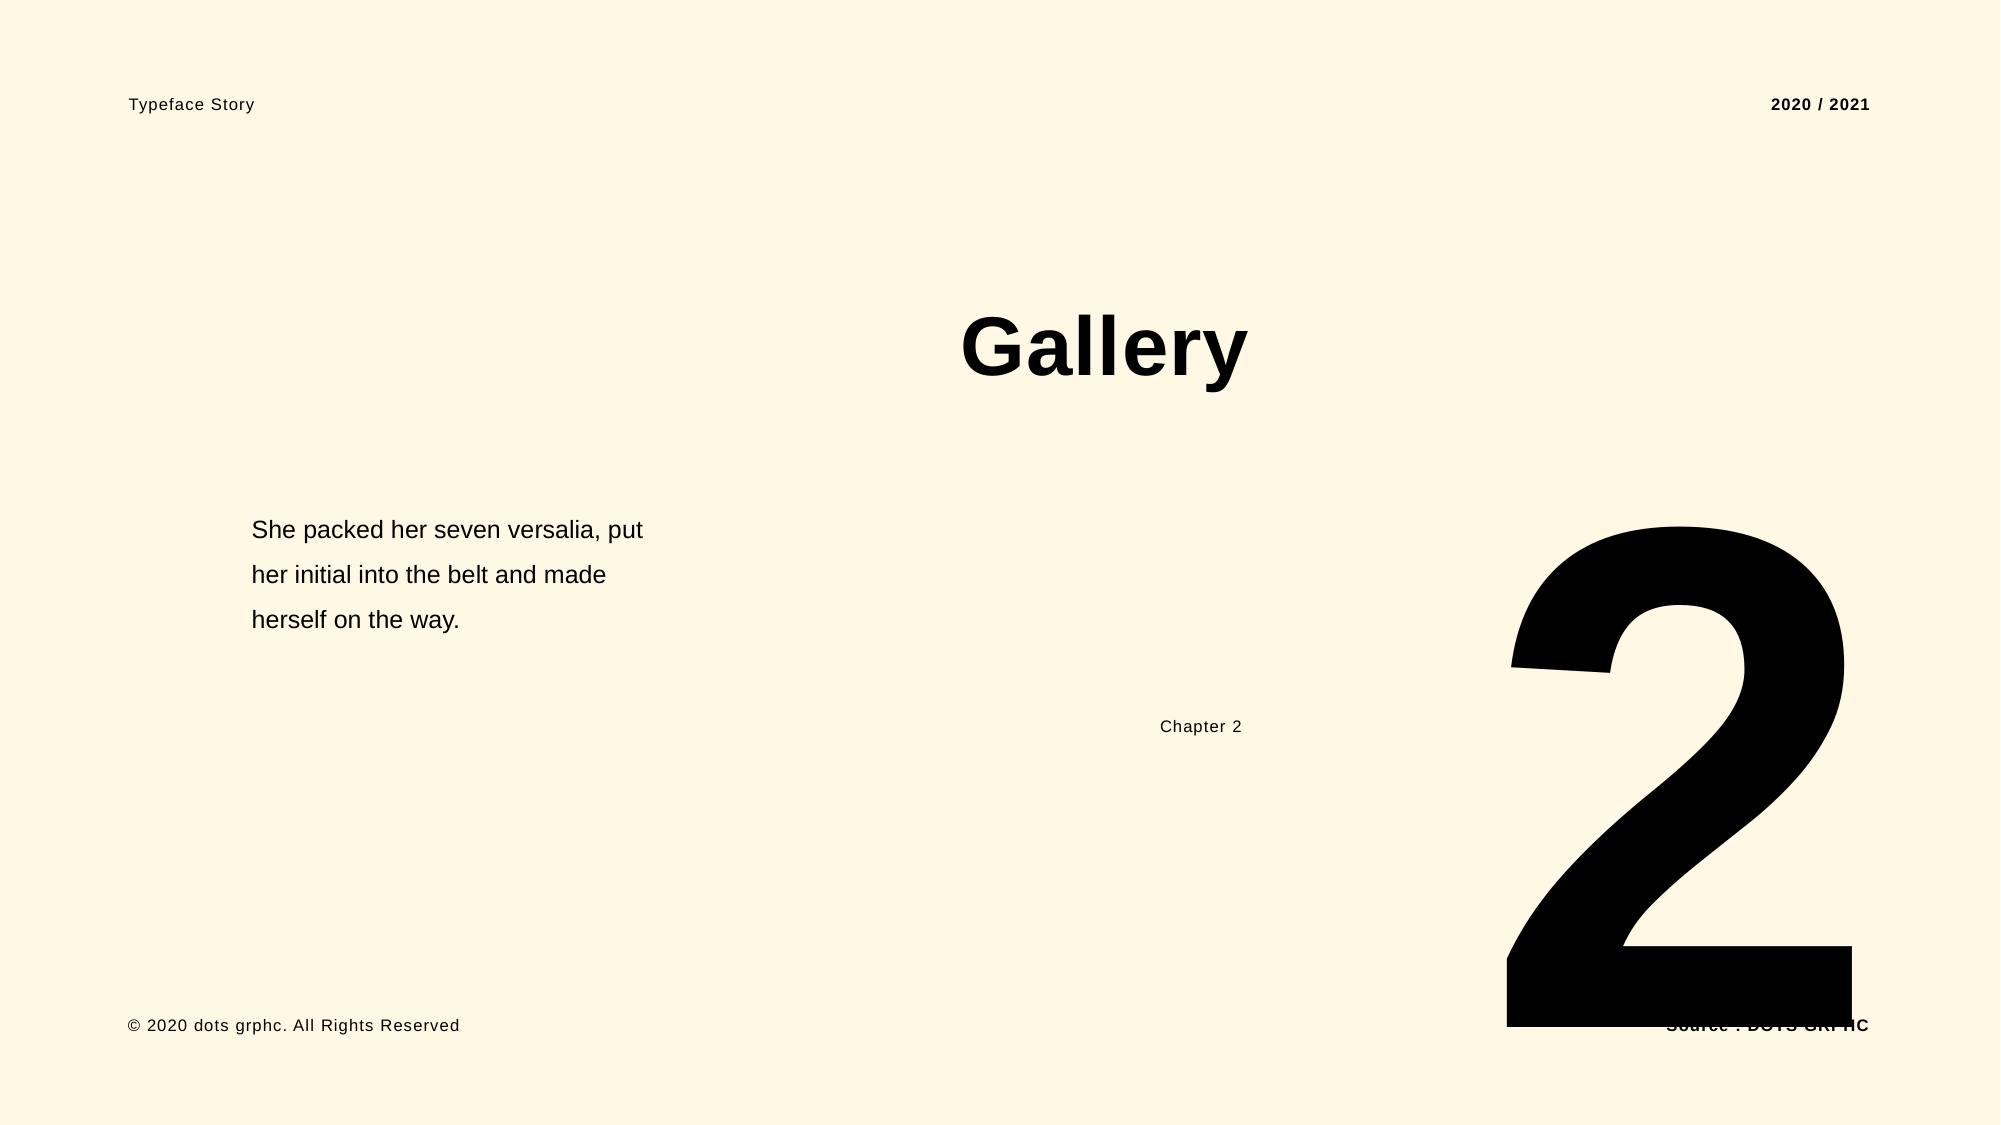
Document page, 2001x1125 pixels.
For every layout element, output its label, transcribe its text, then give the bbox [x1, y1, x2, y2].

text_box © 2020 dots grphc. All Rights Reserved [113, 1007, 490, 1043]
text_box Chapter 2 [1019, 708, 1257, 744]
text_box 2 [1467, 303, 1931, 1125]
text_box Gallery [946, 284, 1281, 400]
text_box She packed her seven versalia, put her initial into the belt and made herself on the way. [236, 491, 680, 642]
text_box Source : DOTS GRPHC [1538, 1007, 1884, 1042]
text_box 2020 / 2021 [1688, 86, 1885, 122]
text_box Typeface Story [72, 86, 311, 122]
